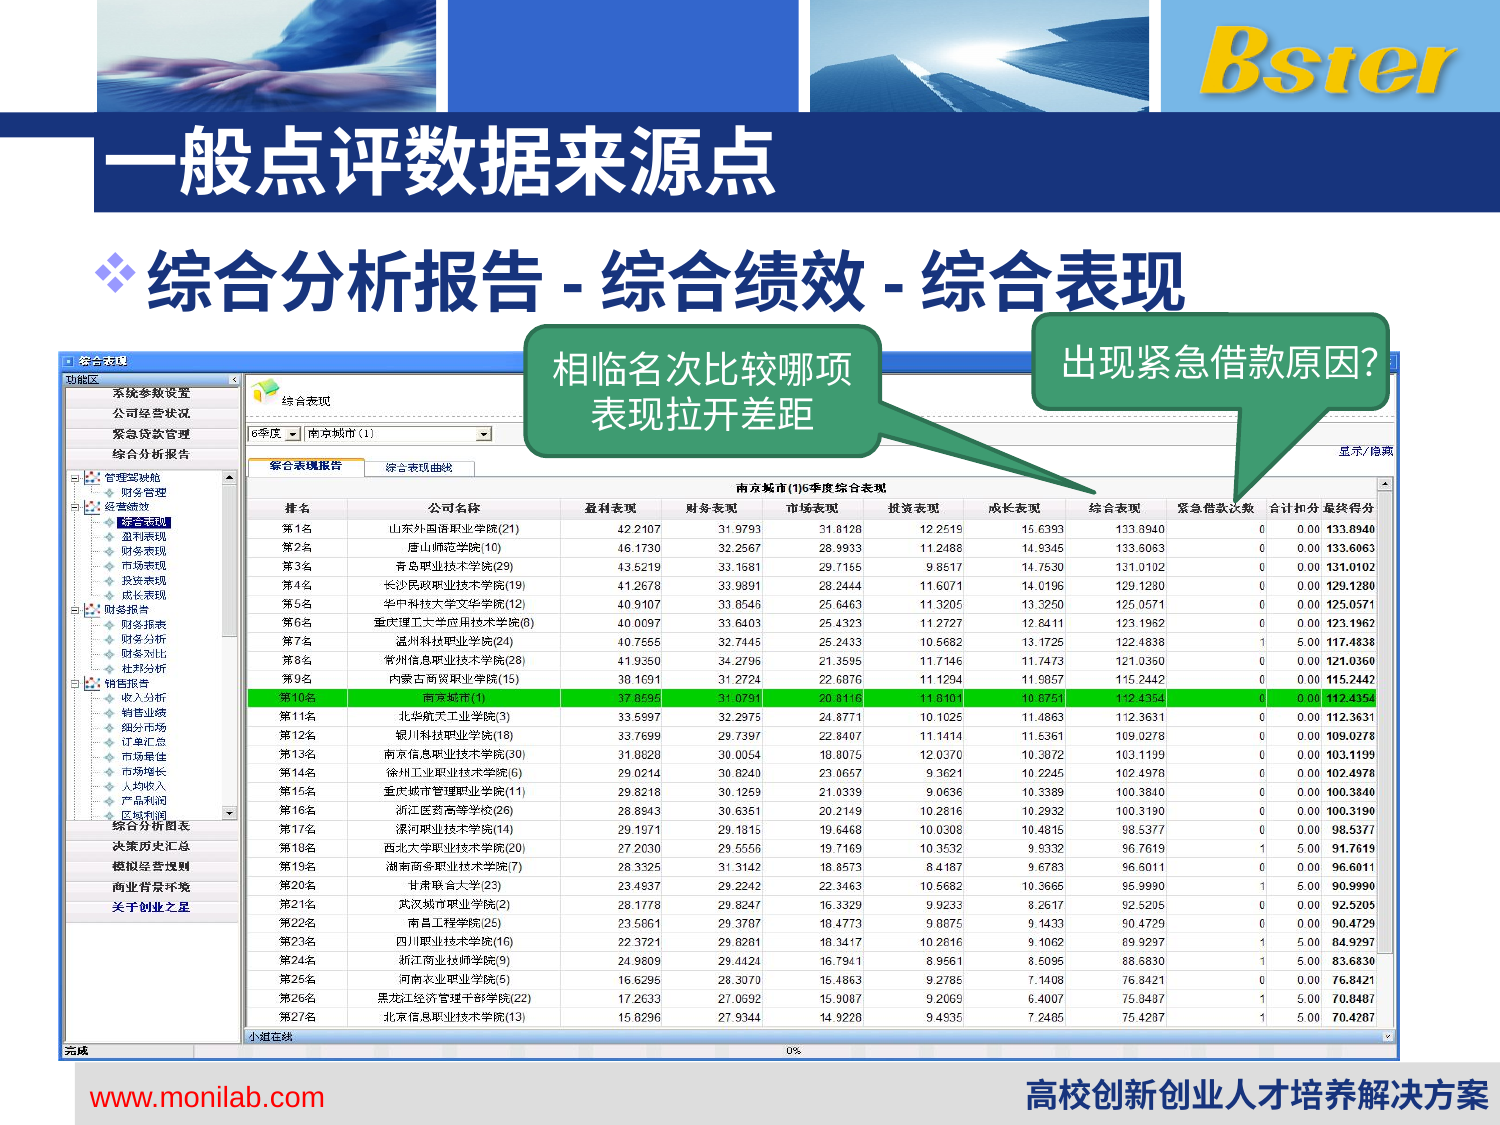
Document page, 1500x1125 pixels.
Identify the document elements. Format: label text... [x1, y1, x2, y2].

picture [1199, 26, 1458, 94]
picture [58, 351, 1400, 1061]
title 一般点评数据来源点 [88, 113, 1369, 206]
list 综合分析报告-综合绩效-综合表现 [74, 232, 1454, 1034]
text_box 出现紧急借款原因？ [1031, 312, 1390, 349]
picture [97, 0, 437, 112]
text_box 相临名次比较哪项表现拉开差距 [523, 324, 883, 349]
picture [810, 0, 1150, 112]
